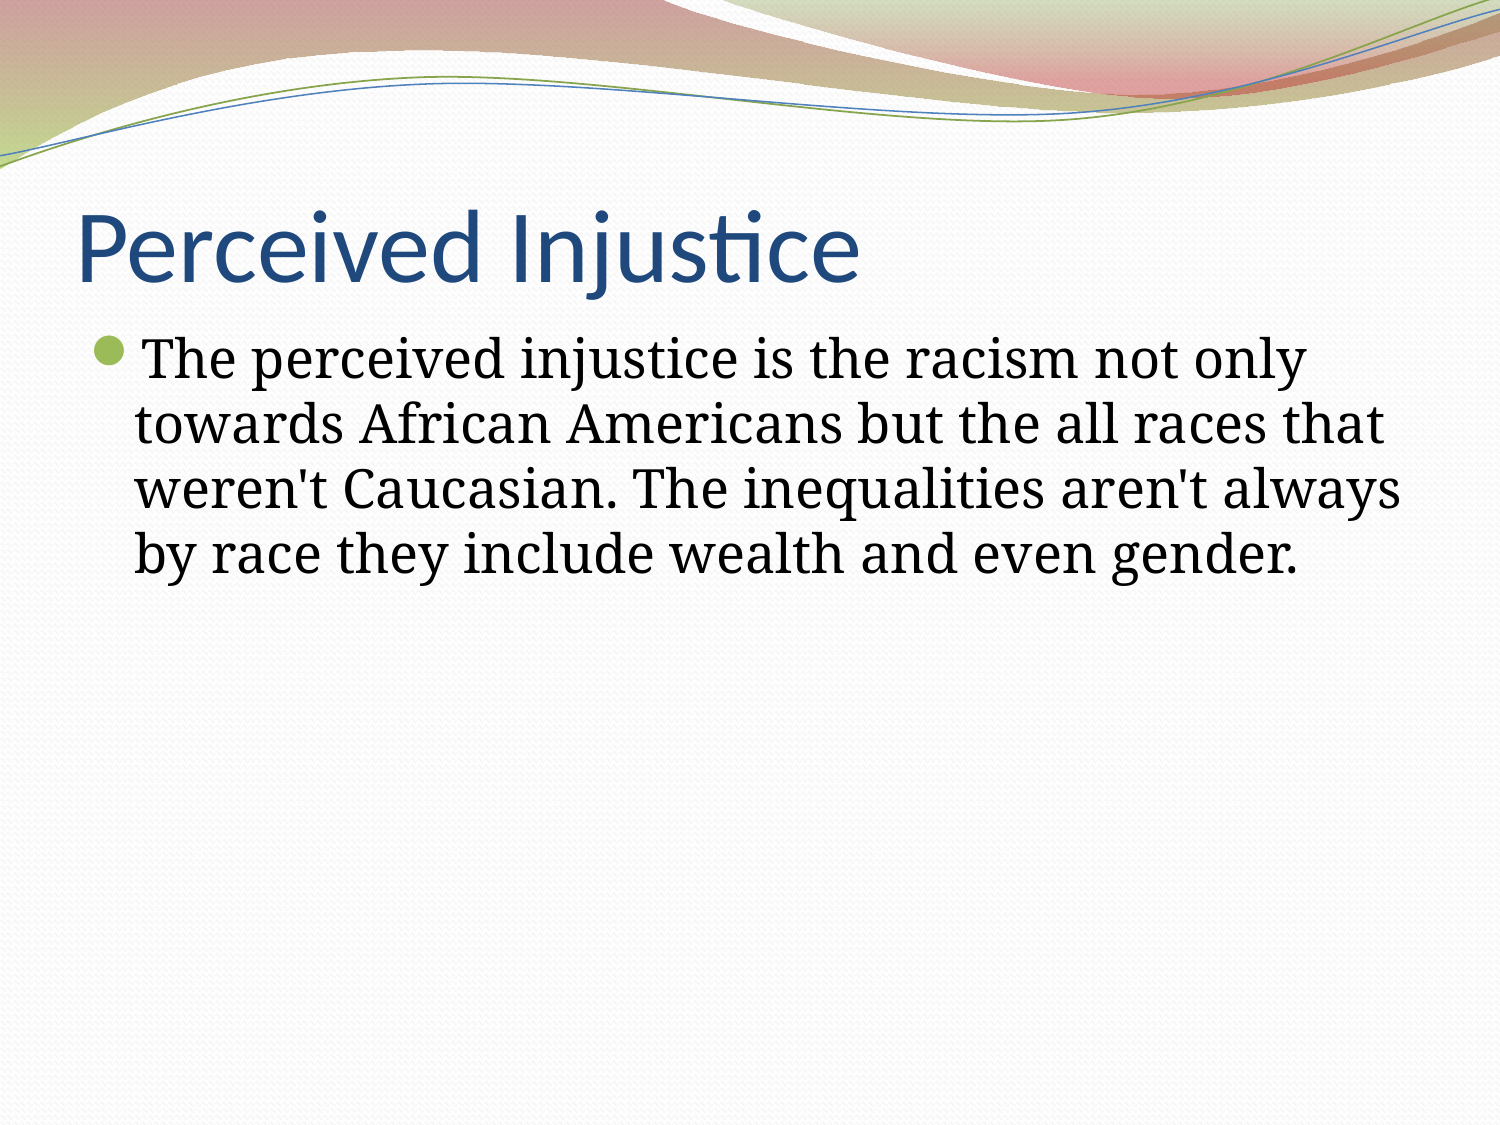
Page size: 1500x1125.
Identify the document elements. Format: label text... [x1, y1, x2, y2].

list The perceived injustice is the racism not only towards African Americans but the all races that weren't Caucasian. The inequalities aren't always by race they include wealth and even gender. [75, 317, 1425, 1038]
title Perceived Injustice [75, 115, 1425, 303]
